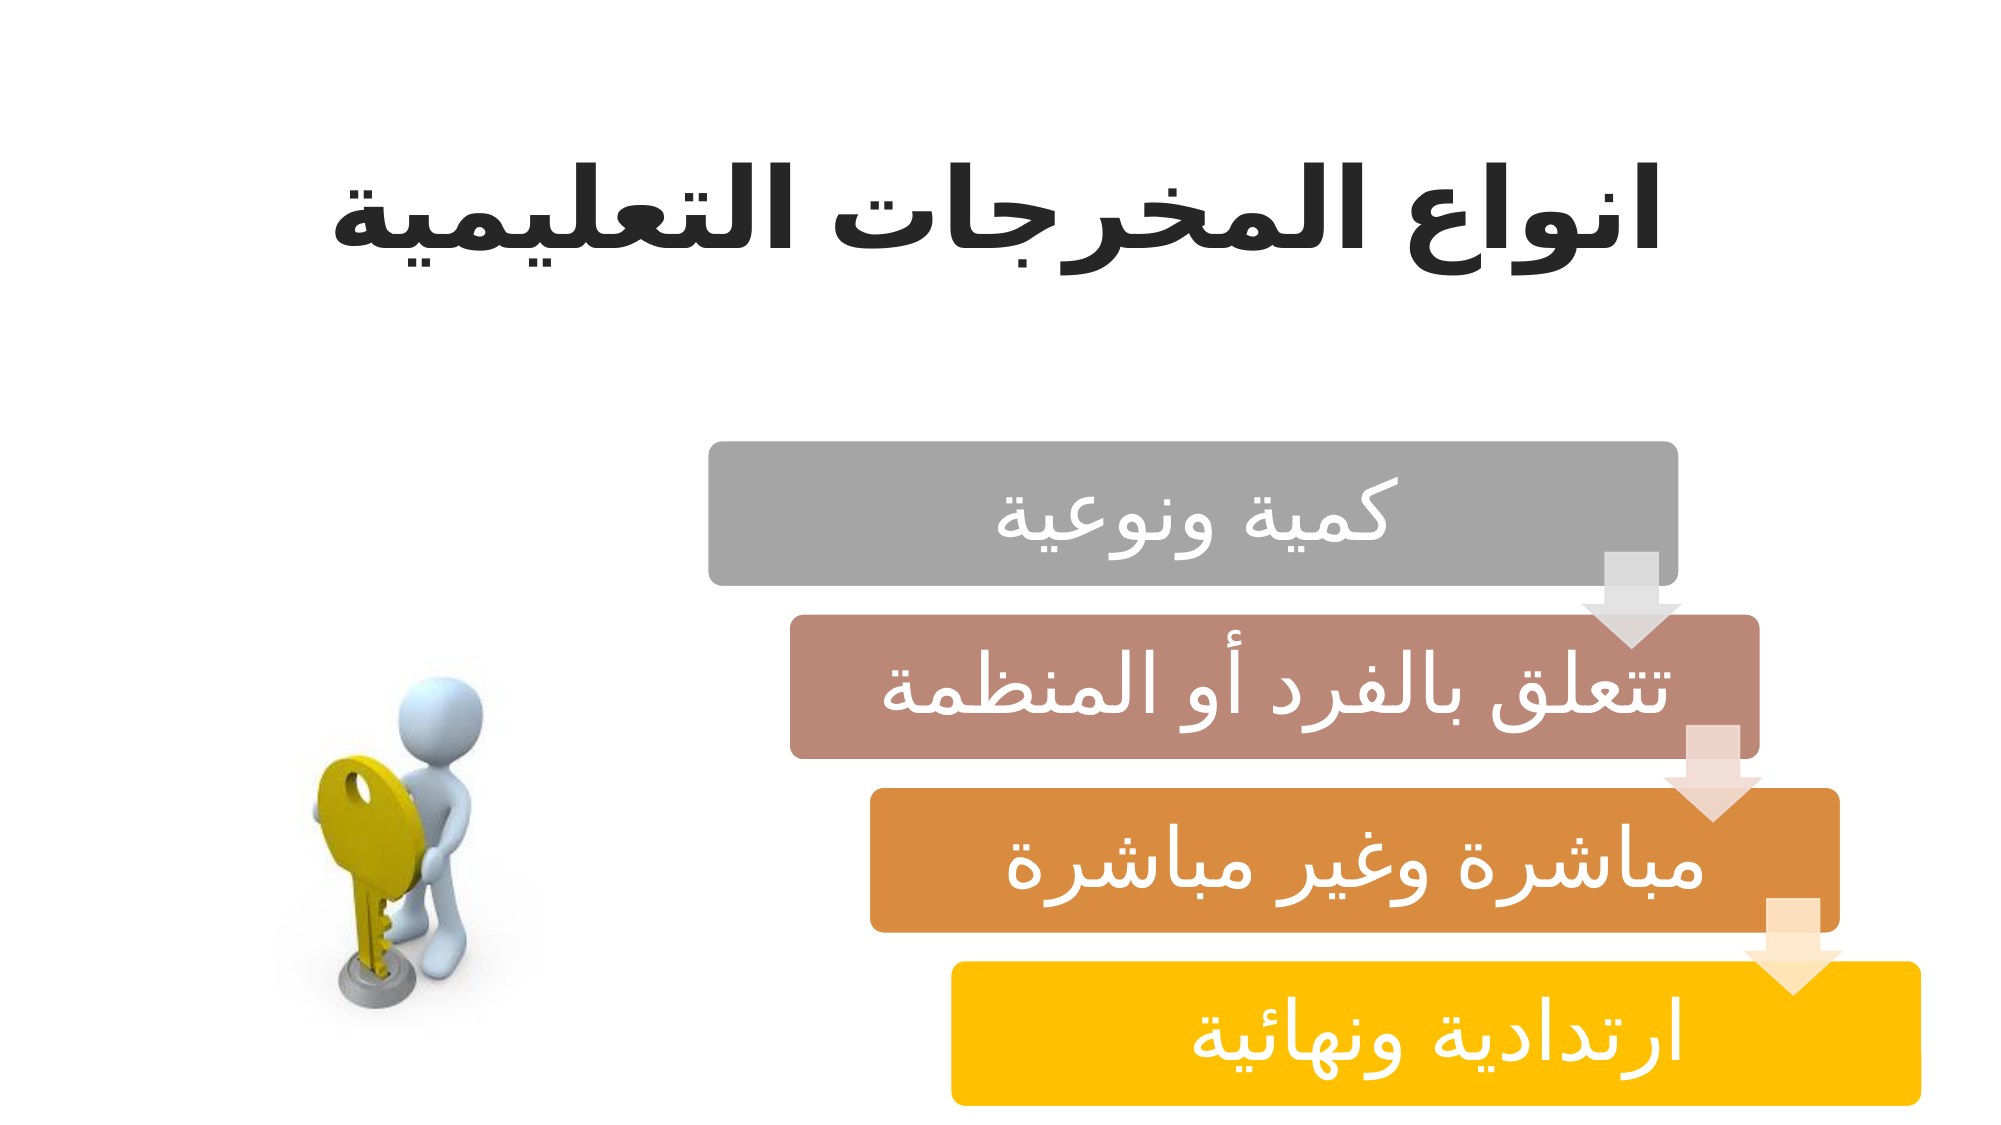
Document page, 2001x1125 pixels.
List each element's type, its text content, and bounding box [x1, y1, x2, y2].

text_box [707, 440, 1923, 1107]
text_box انواع المخرجات التعليمية [313, 128, 1684, 279]
picture [149, 659, 653, 1039]
